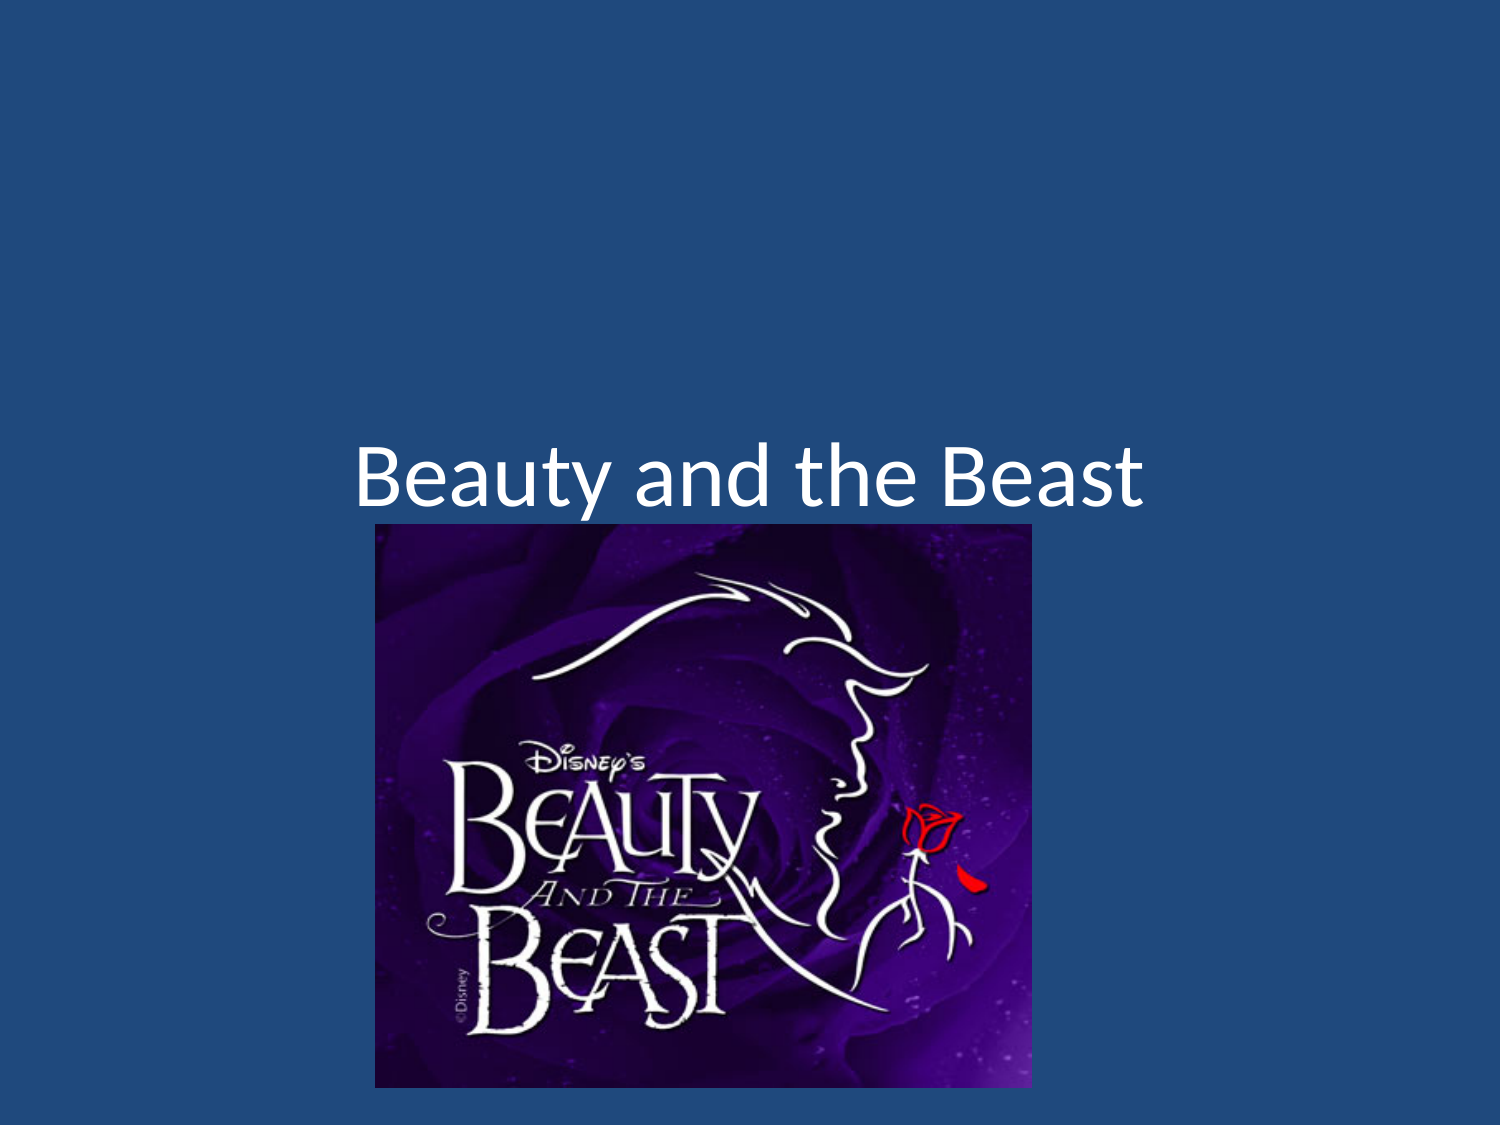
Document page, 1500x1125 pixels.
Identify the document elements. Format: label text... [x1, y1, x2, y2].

picture [374, 524, 1032, 1088]
title Beauty and the Beast [112, 349, 1388, 591]
